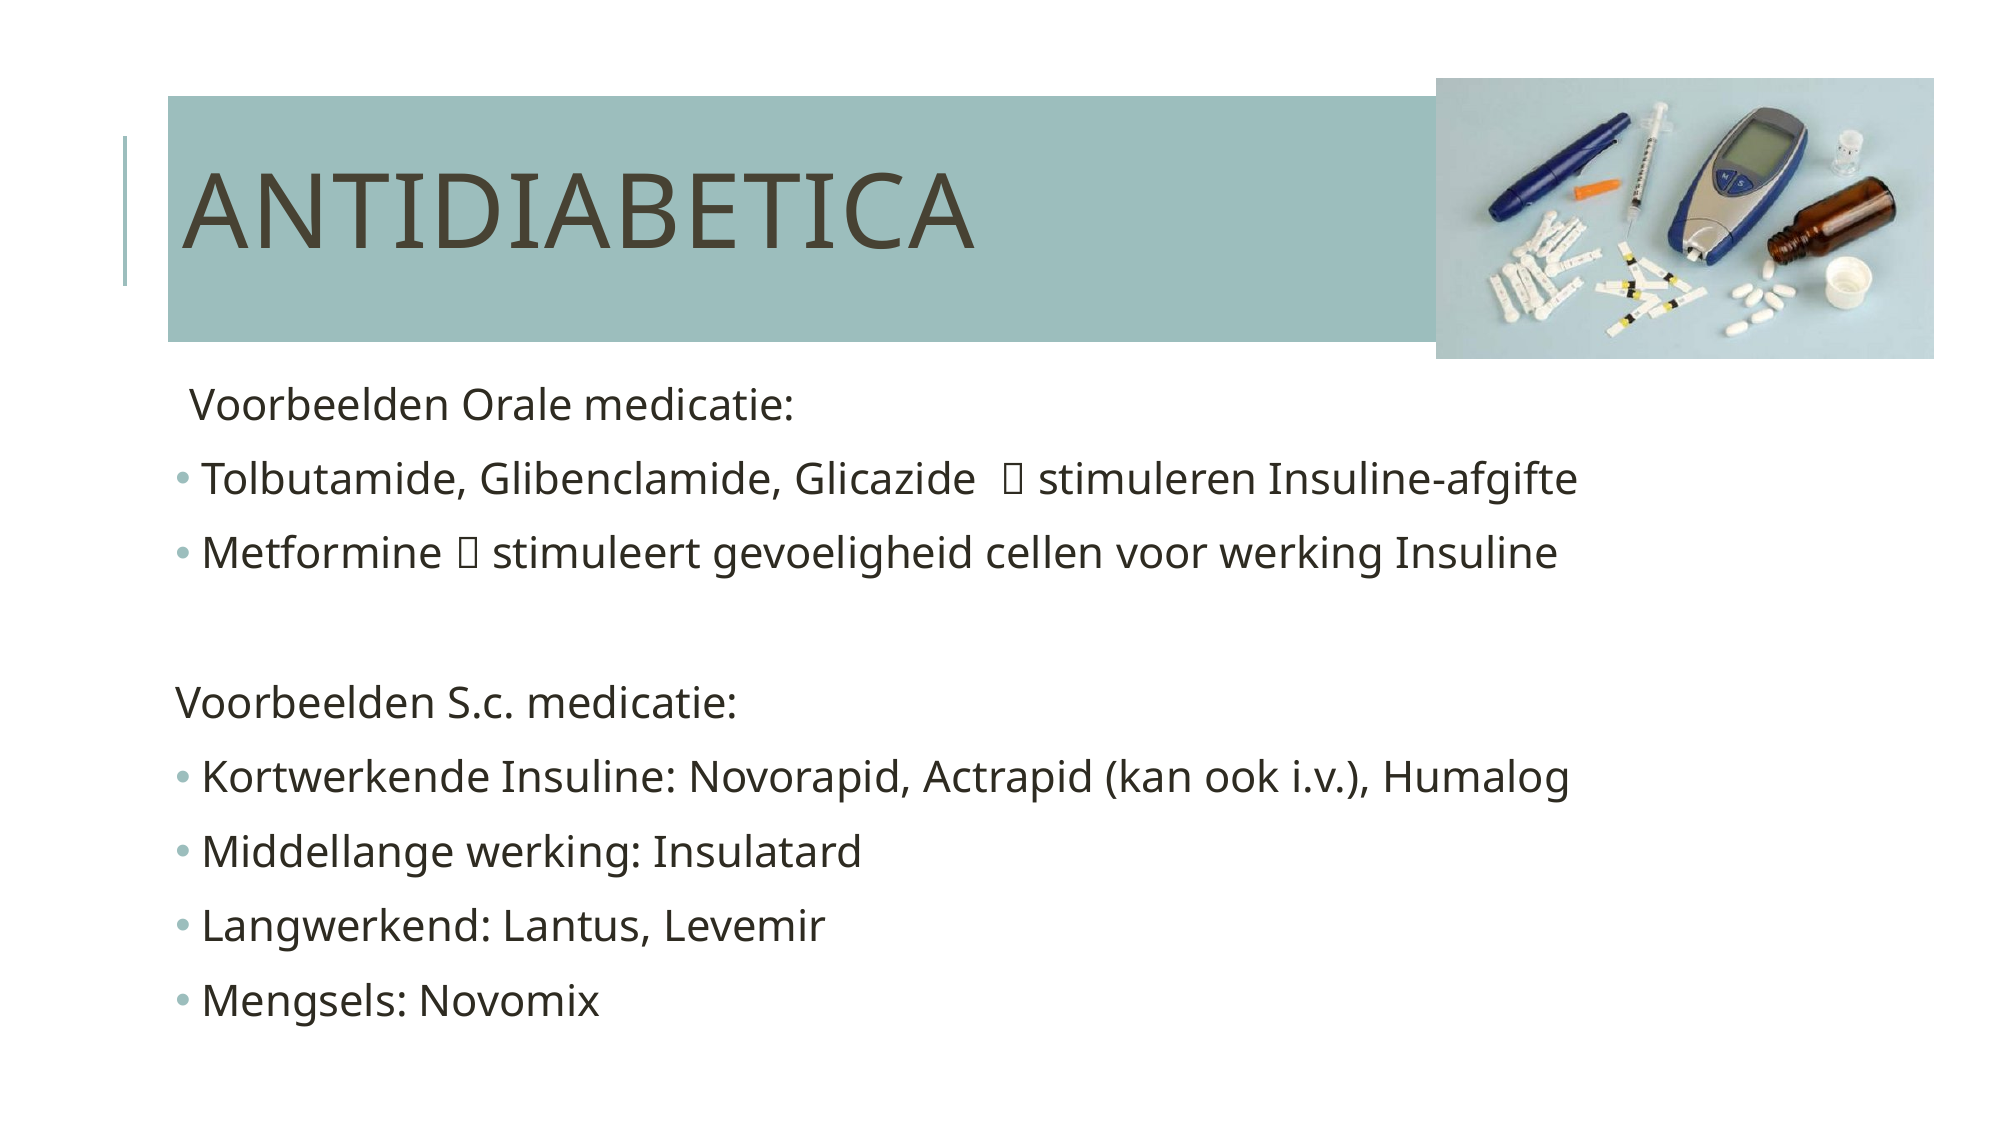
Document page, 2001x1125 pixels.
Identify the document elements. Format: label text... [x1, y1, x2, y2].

picture [1436, 78, 1934, 359]
title Antidiabetica [168, 96, 1429, 342]
list Voorbeelden Orale medicatie: Tolbutamide, Glibenclamide, Glicazide  stimuleren Insuline-afgifte Metformine  stimuleert gevoeligheid cellen voor werking Insuline Voorbeelden S.c. medicatie: Kortwerkende Insuline: Novorapid, Actrapid (kan ook i.v.), Humalog Middellange werking: Insulatard Langwerkend: Lantus, Levemir Mengsels: Novomix [168, 375, 1763, 1035]
